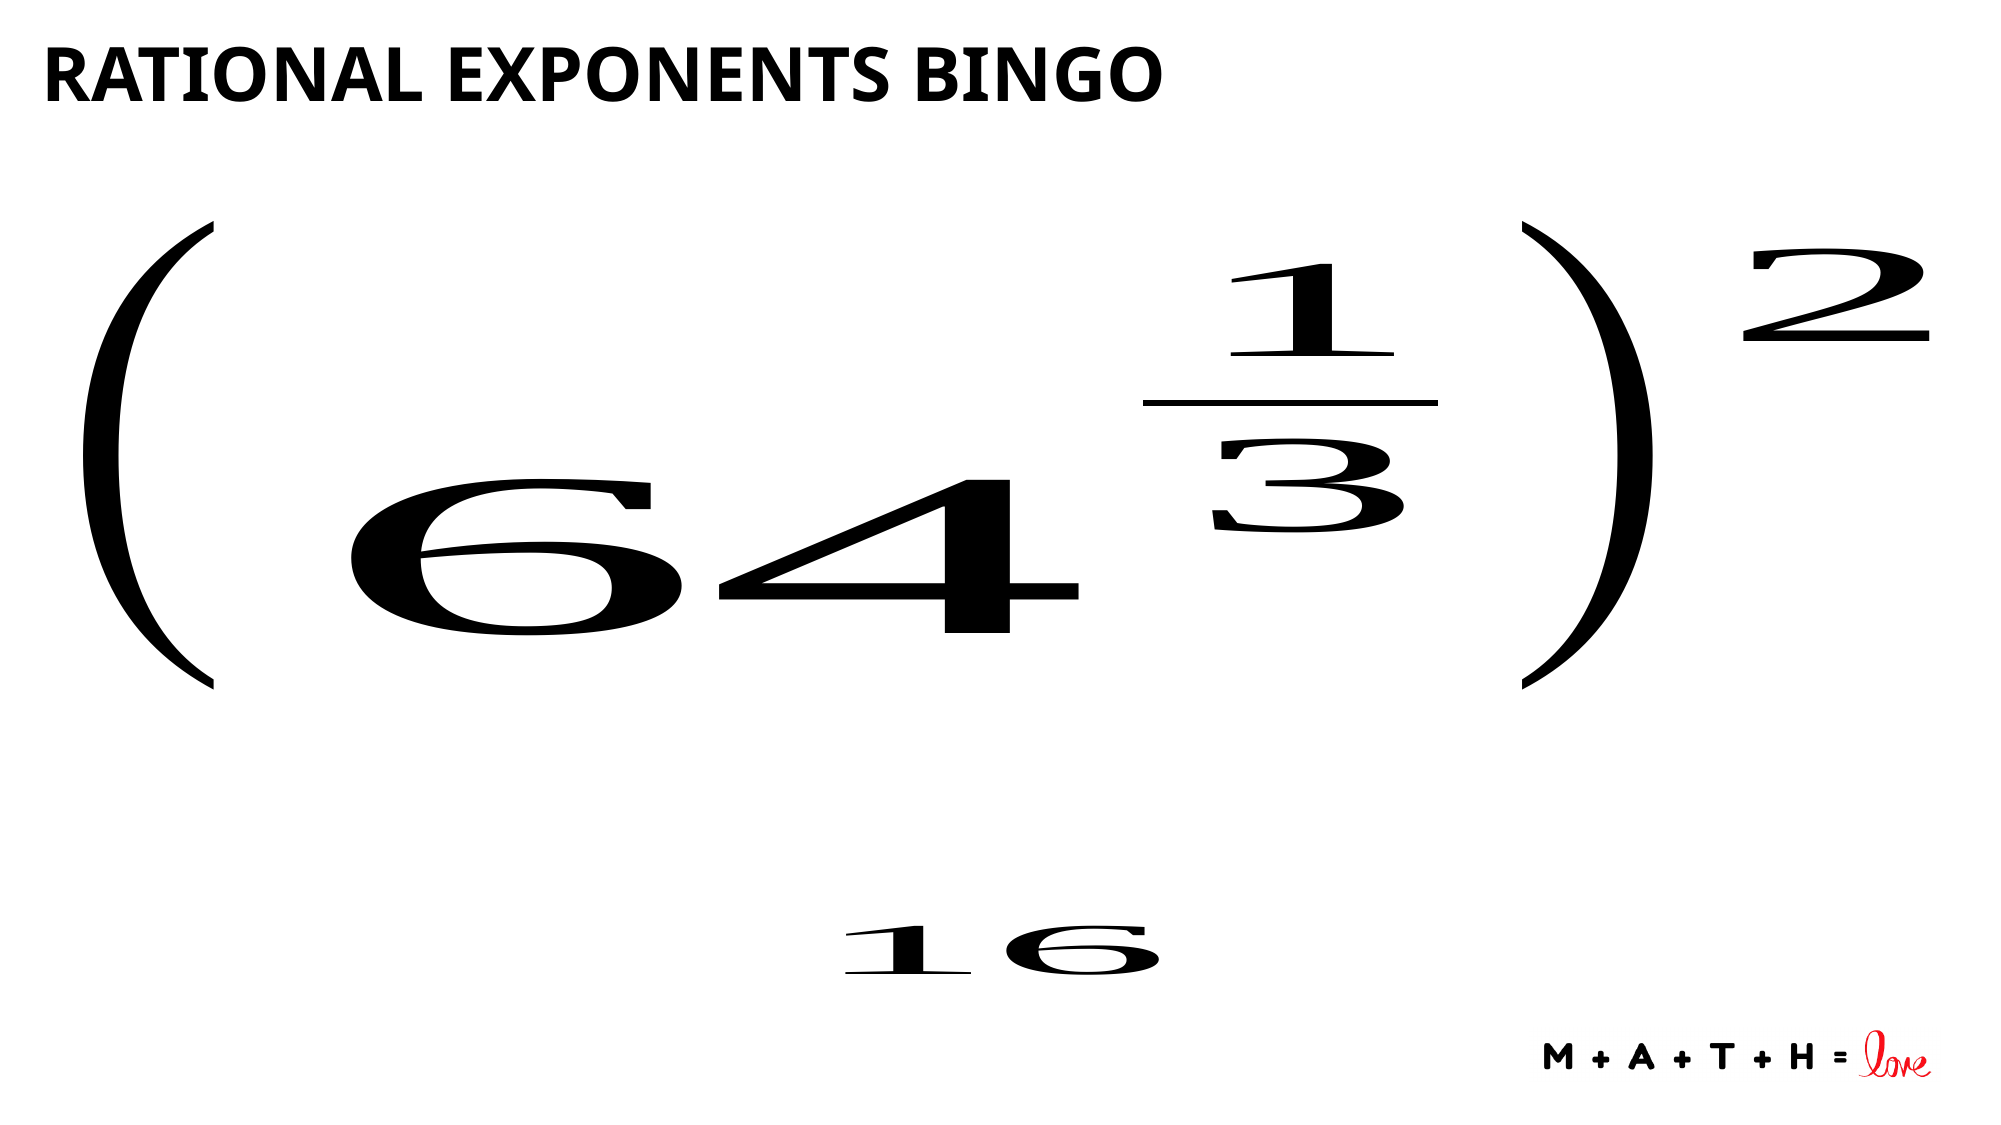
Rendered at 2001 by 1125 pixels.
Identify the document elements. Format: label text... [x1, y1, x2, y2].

text_box RATIONAL EXPONENTS BINGO [27, 18, 1323, 124]
picture [1528, 1026, 1941, 1082]
